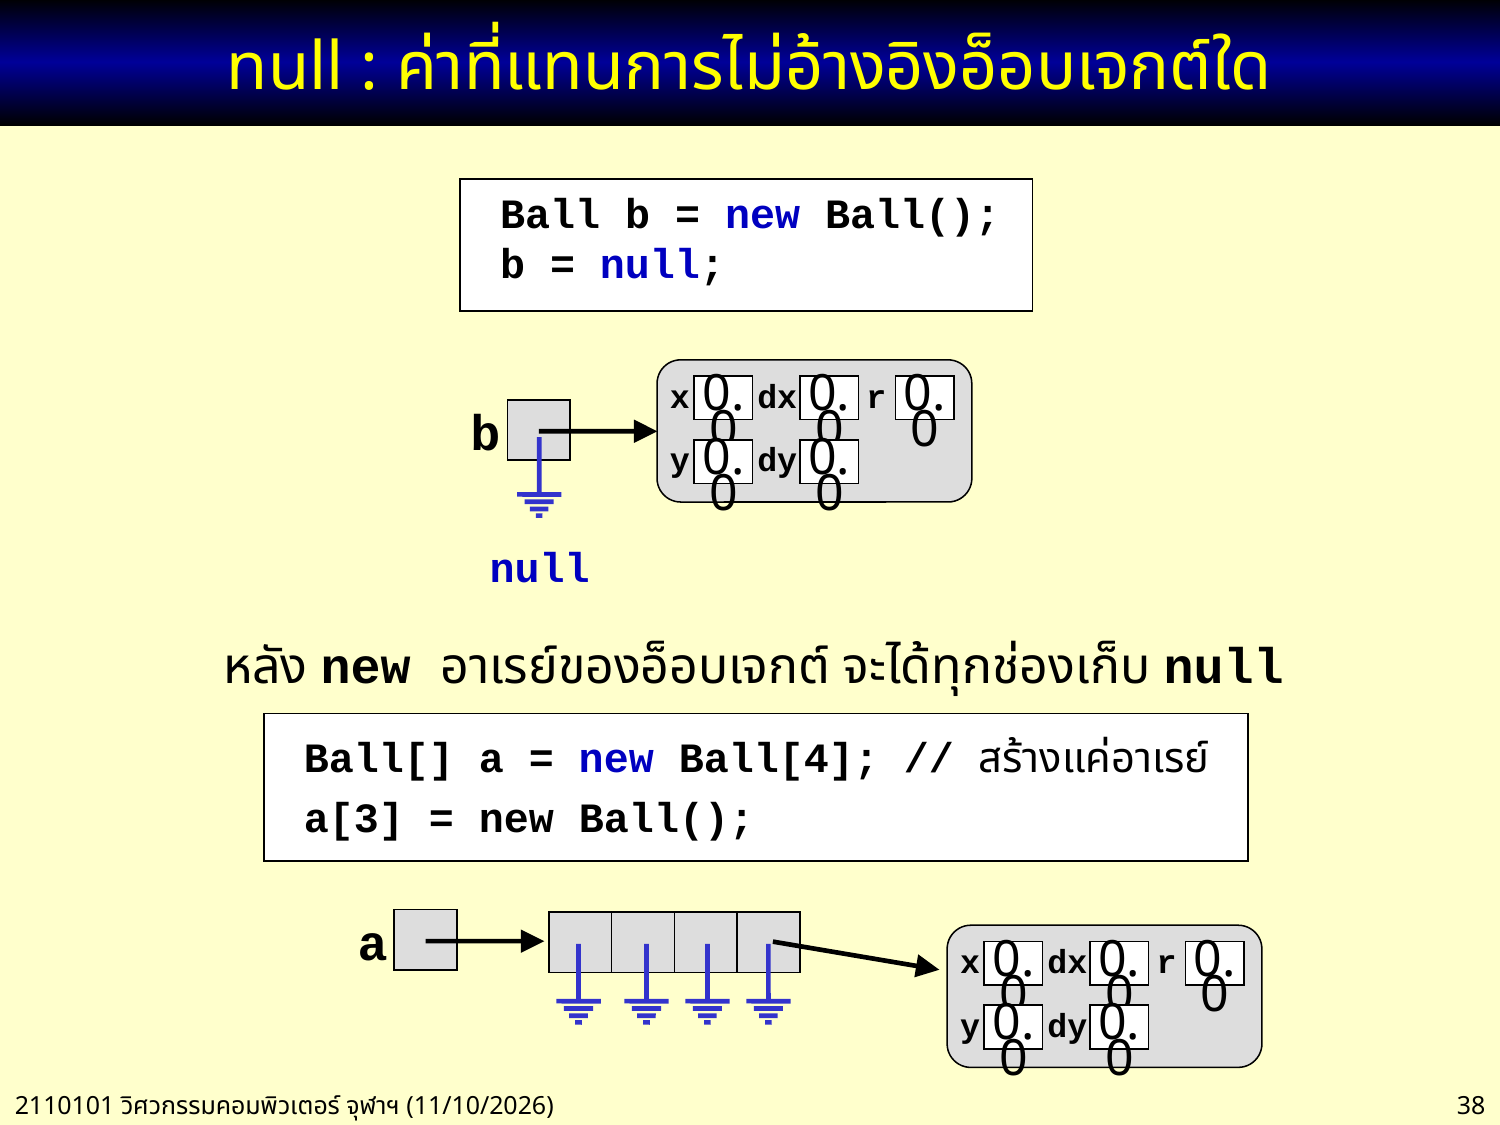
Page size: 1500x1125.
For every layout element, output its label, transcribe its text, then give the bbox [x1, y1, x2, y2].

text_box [463, 399, 571, 461]
text_box Ball[] a = new Ball[4]; // สร้างแค่อาเรย์ a[3] = new Ball(); [263, 713, 1248, 862]
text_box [350, 909, 801, 973]
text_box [746, 943, 791, 1023]
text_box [624, 943, 669, 1023]
text_box Ball b = new Ball(); b = null; [460, 179, 1033, 311]
title null : ค่าที่แทนการไม่อ้างอิงอ็อบเจกต์ใด [0, 0, 1500, 126]
text_box หลัง new อาเรย์ของอ็อบเจกต์ จะได้ทุกช่องเก็บ null [208, 626, 1299, 702]
text_box null [474, 533, 605, 599]
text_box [516, 436, 562, 516]
text_box [576, 420, 651, 442]
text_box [946, 924, 1263, 1068]
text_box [656, 359, 973, 503]
text_box [805, 946, 940, 977]
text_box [685, 943, 730, 1023]
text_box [556, 943, 601, 1023]
